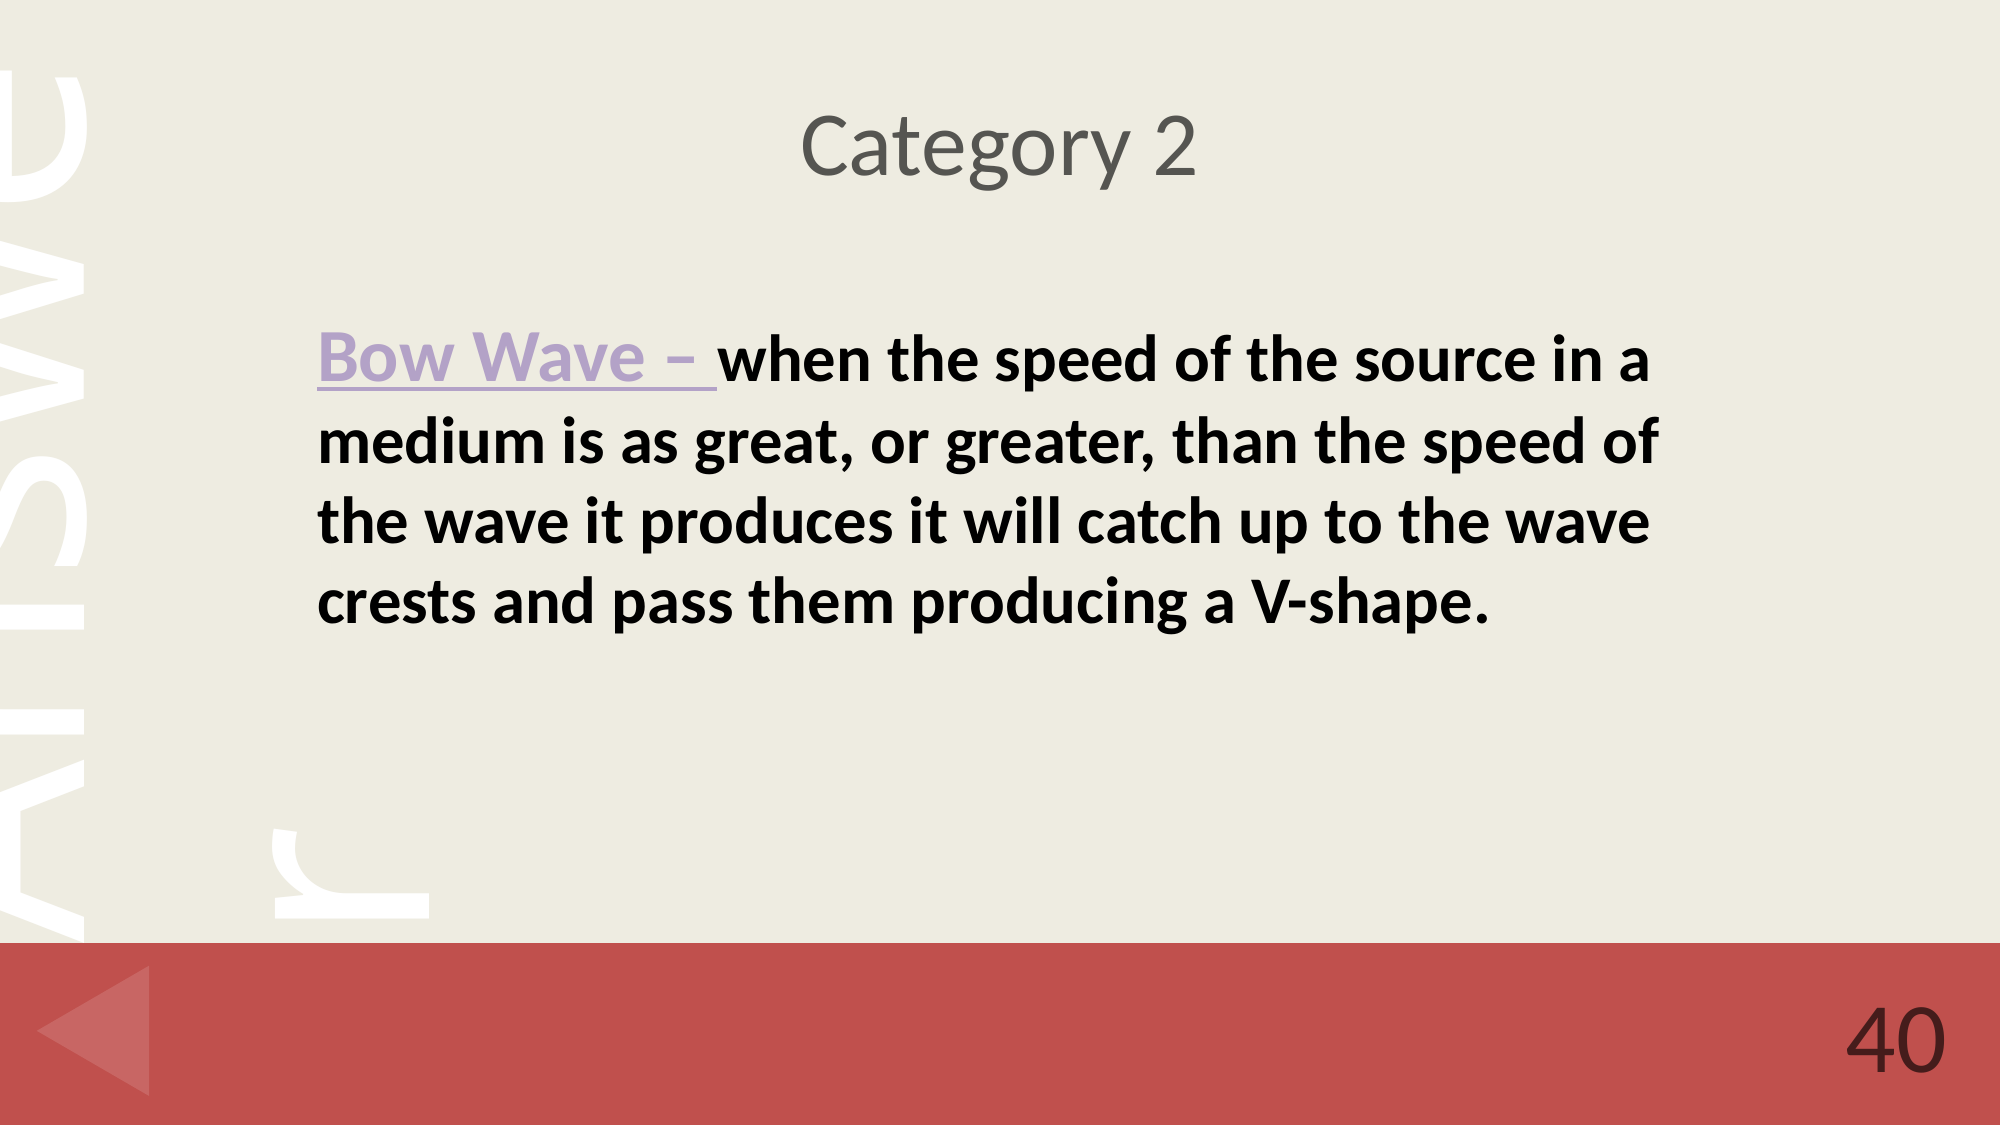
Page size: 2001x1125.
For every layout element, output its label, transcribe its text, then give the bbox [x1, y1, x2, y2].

title Category 2 [99, 45, 1900, 233]
list 40 [1494, 967, 1963, 1097]
list Bow Wave – when the speed of the source in a medium is as great, or greater, than the speed of the wave it produces it will catch up to the wave crests and pass them producing a V-shape. [302, 307, 1760, 636]
